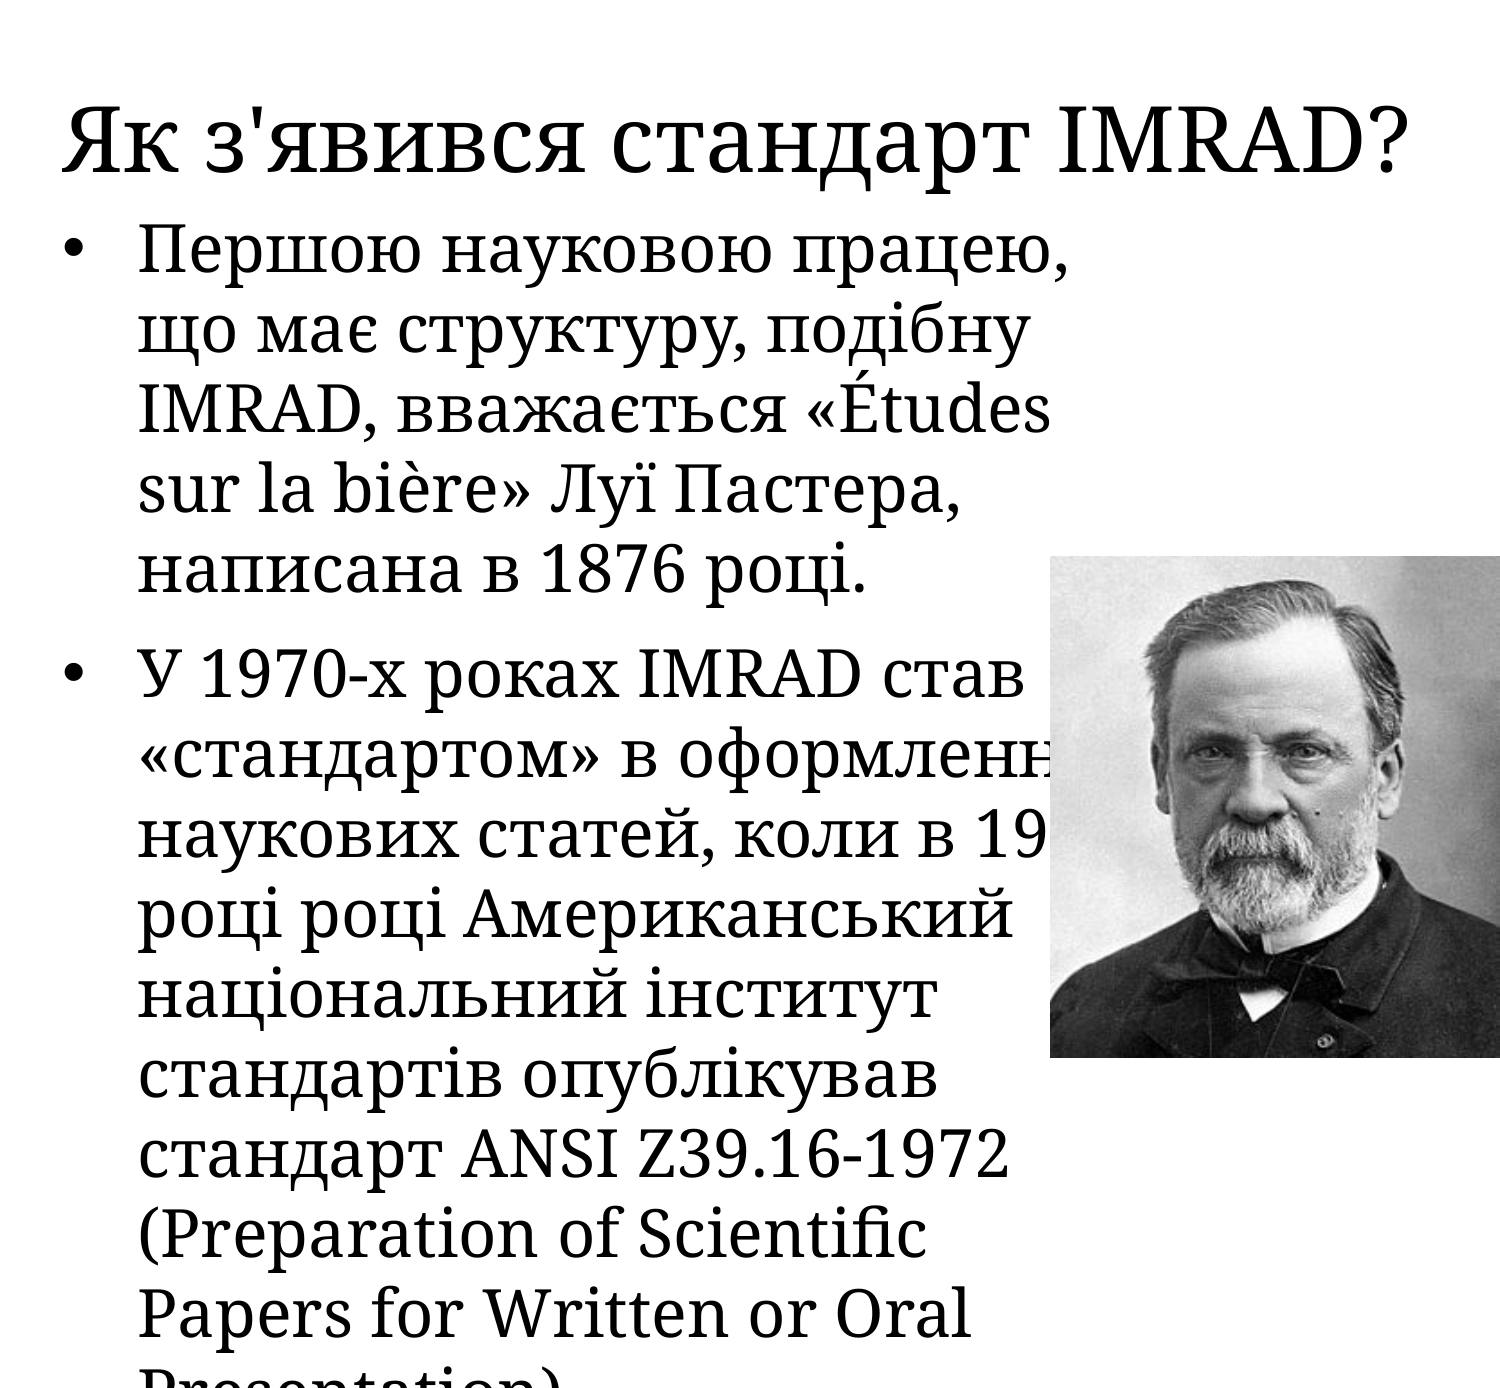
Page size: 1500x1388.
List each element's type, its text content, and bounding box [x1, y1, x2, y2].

picture [1049, 555, 1500, 1058]
list Першою науковою працею, що має структуру, подібну IMRAD, вважається «Études sur la bière» Луї Пастера, написана в 1876 році. У 1970-х роках IMRAD став «стандартом» в оформленні наукових статей, коли в 1972 році році Американський національний інститут стандартів опублікував стандарт ANSI Z39.16-1972 (Preparation of Scientific Papers for Written or Oral Presentation) [62, 206, 1138, 1363]
title Як з'явився стандарт IMRAD? [0, 81, 1475, 193]
